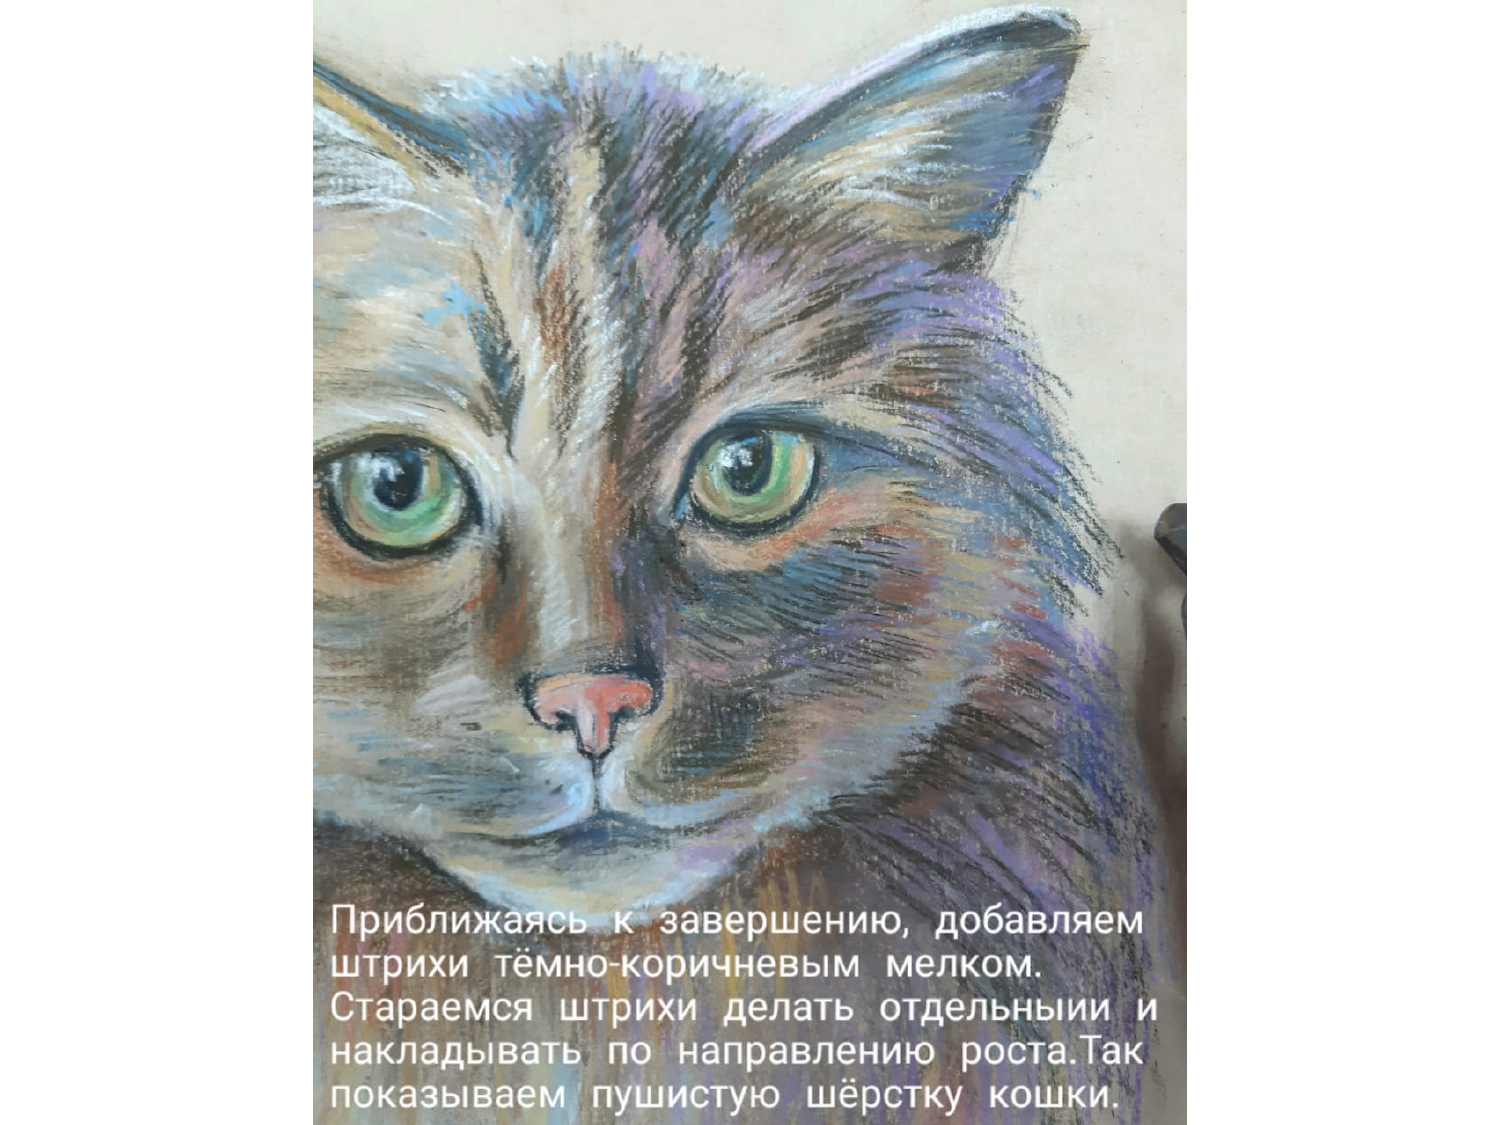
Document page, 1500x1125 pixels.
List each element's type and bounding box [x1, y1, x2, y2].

picture [313, 0, 1187, 1125]
